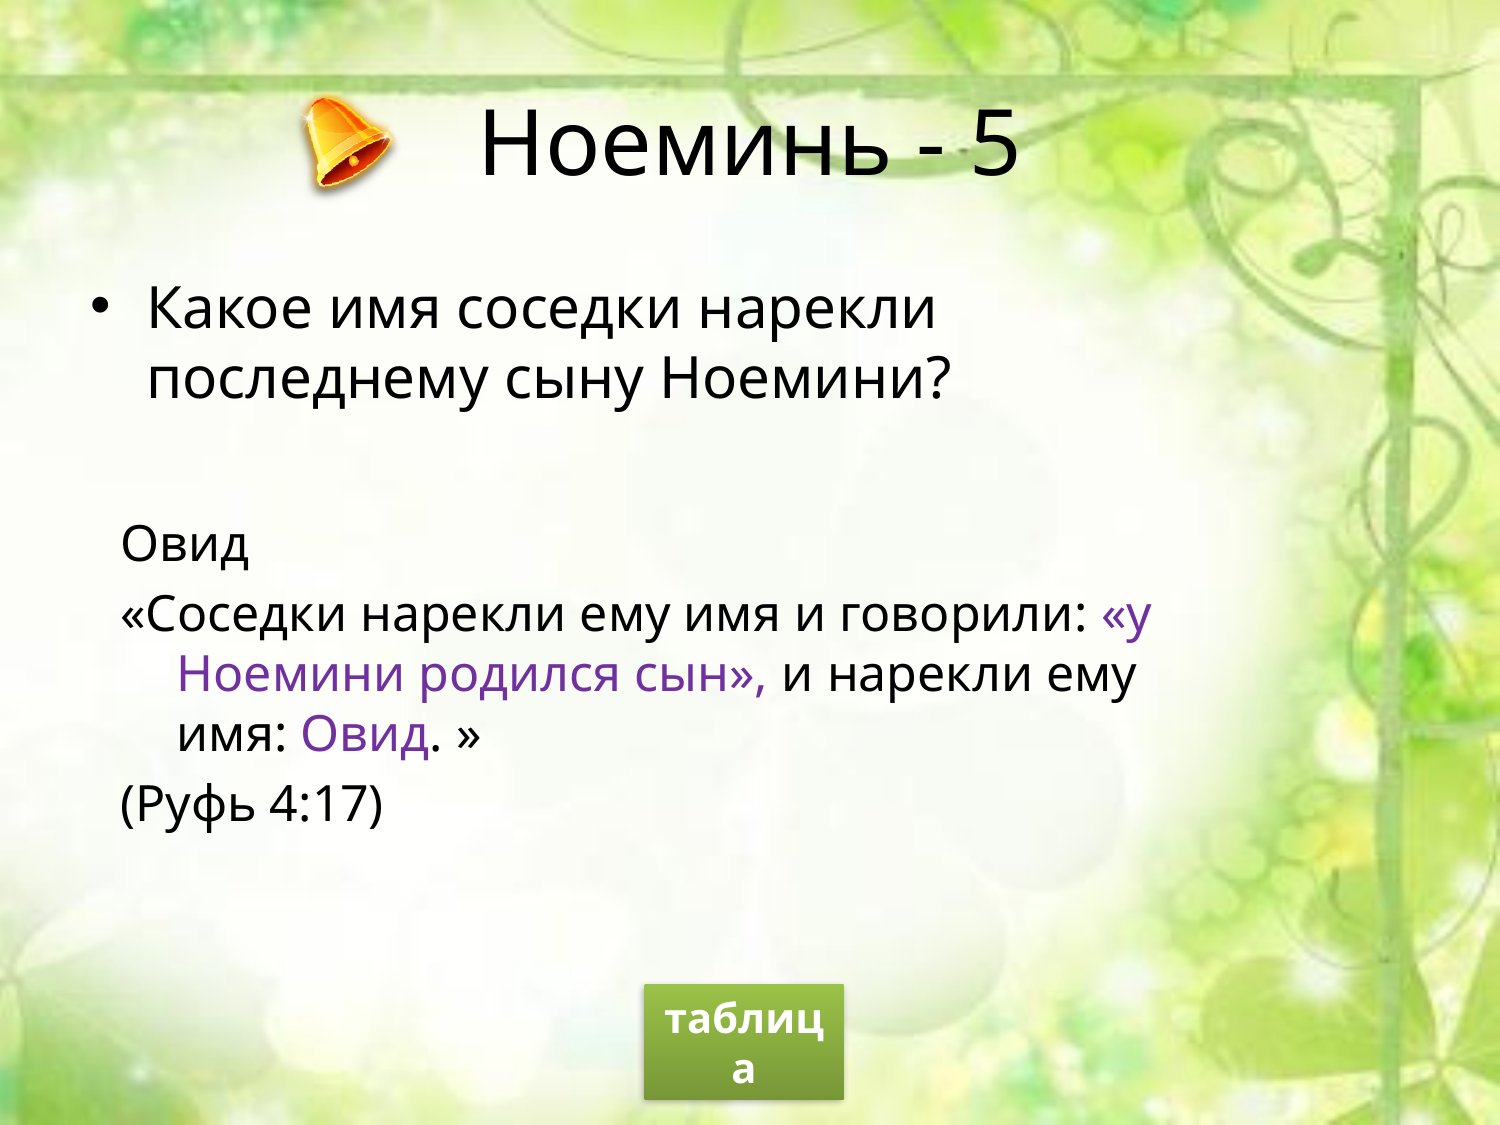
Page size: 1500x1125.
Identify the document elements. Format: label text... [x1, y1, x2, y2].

text_box таблица [644, 984, 844, 1100]
list Какое имя соседки нарекли последнему сыну Ноемини? [75, 262, 1161, 457]
list Овид «Соседки нарекли ему имя и говорили: «у Ноемини родился сын», и нарекли ему имя: Овид. » (Руфь 4:17) [105, 503, 1172, 938]
title Ноеминь - 5 [75, 45, 1425, 233]
picture [0, 0, 1500, 1125]
